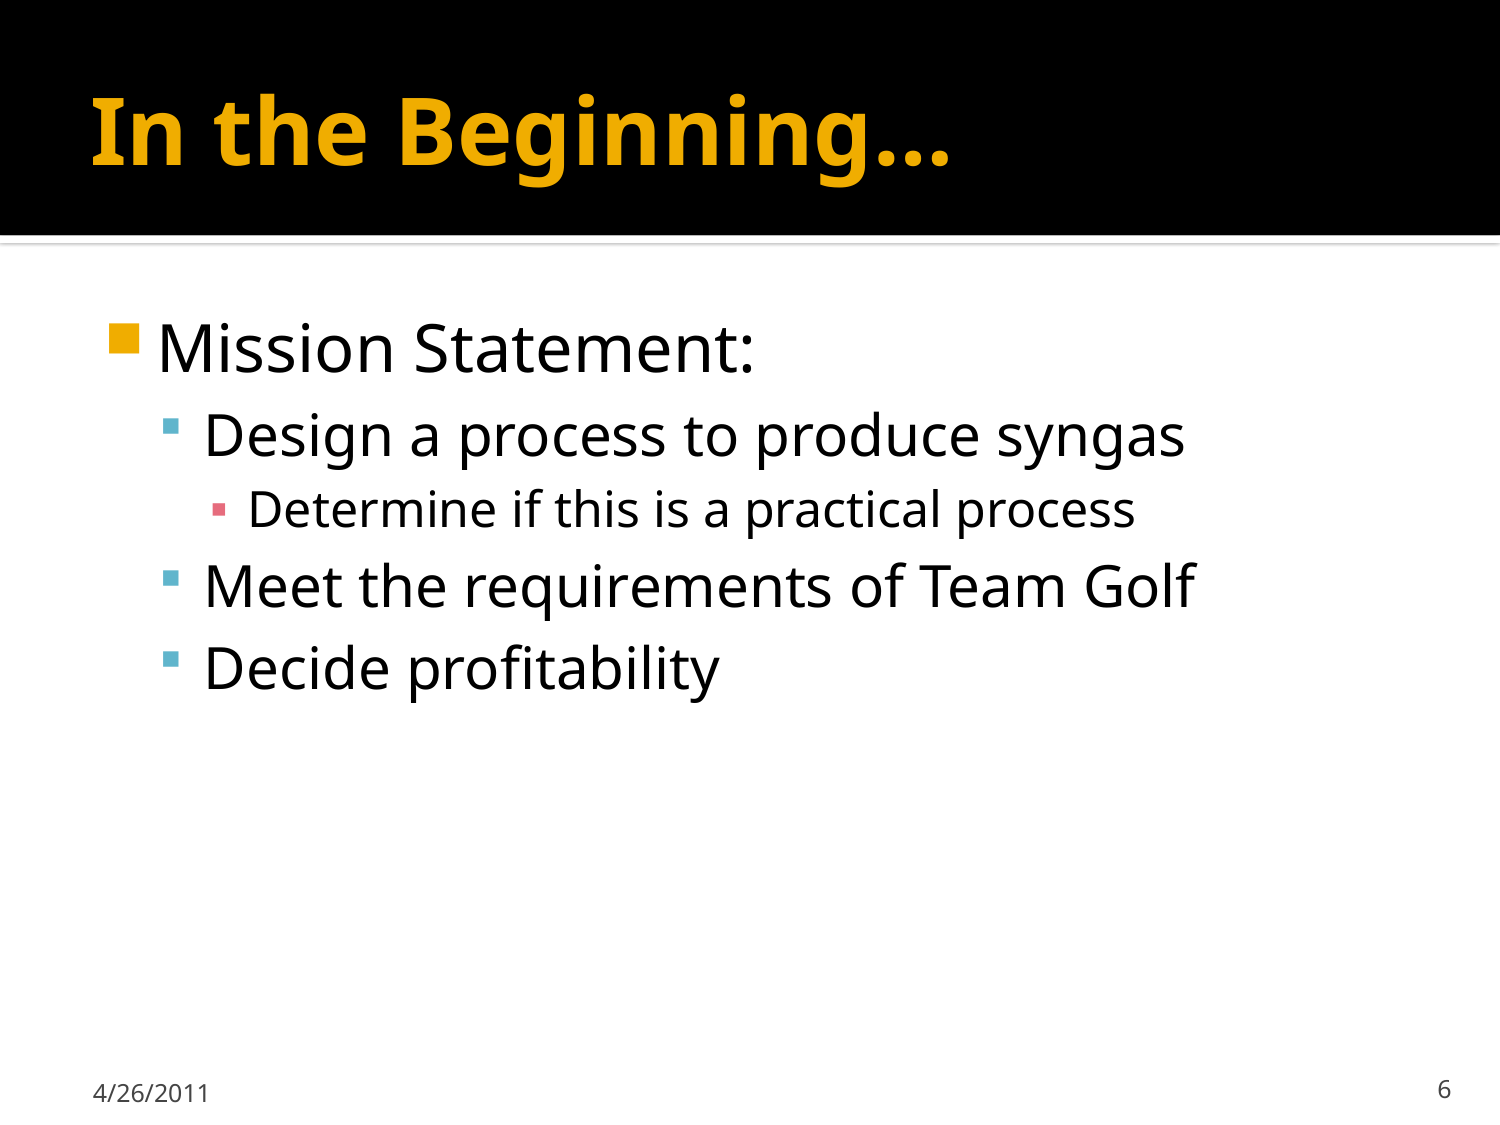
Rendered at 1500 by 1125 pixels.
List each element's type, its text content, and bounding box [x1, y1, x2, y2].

title In the Beginning… [75, 25, 1425, 231]
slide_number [75, 1062, 425, 1108]
slide_number 6 [1345, 1062, 1467, 1108]
list Mission Statement: Design a process to produce syngas Determine if this is a practical process Meet the requirements of Team Golf Decide profitability [75, 291, 1425, 1050]
